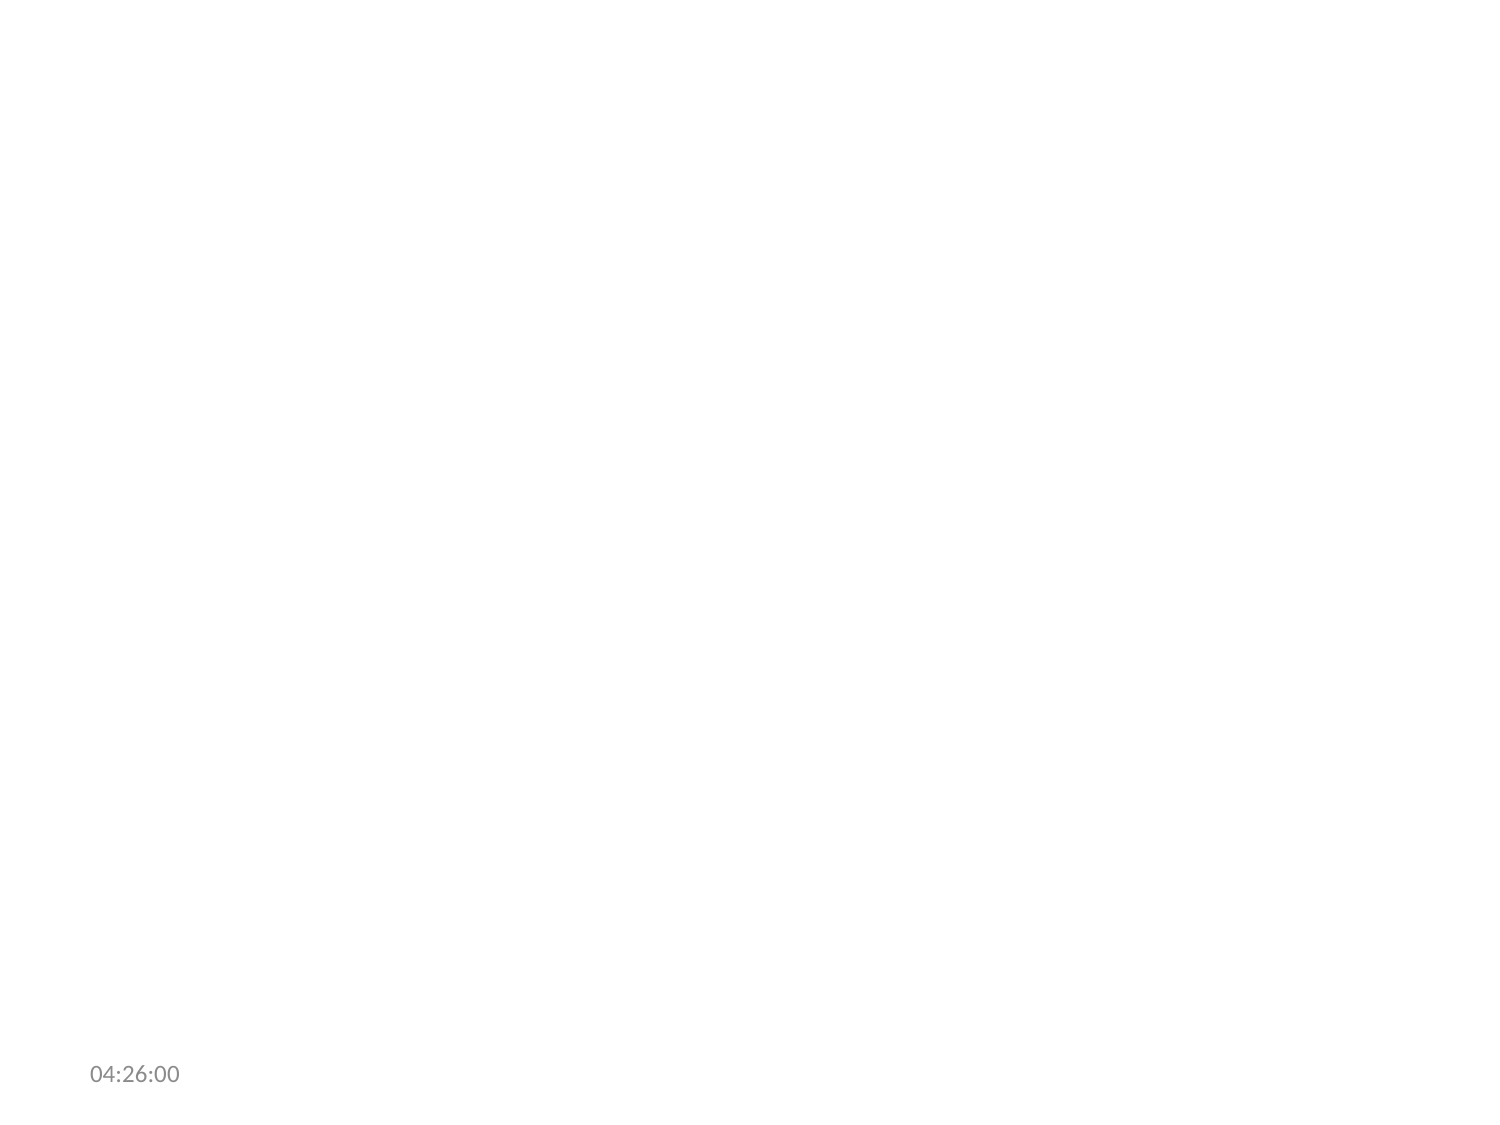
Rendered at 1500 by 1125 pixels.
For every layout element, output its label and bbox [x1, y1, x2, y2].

slide_number [75, 1042, 425, 1103]
